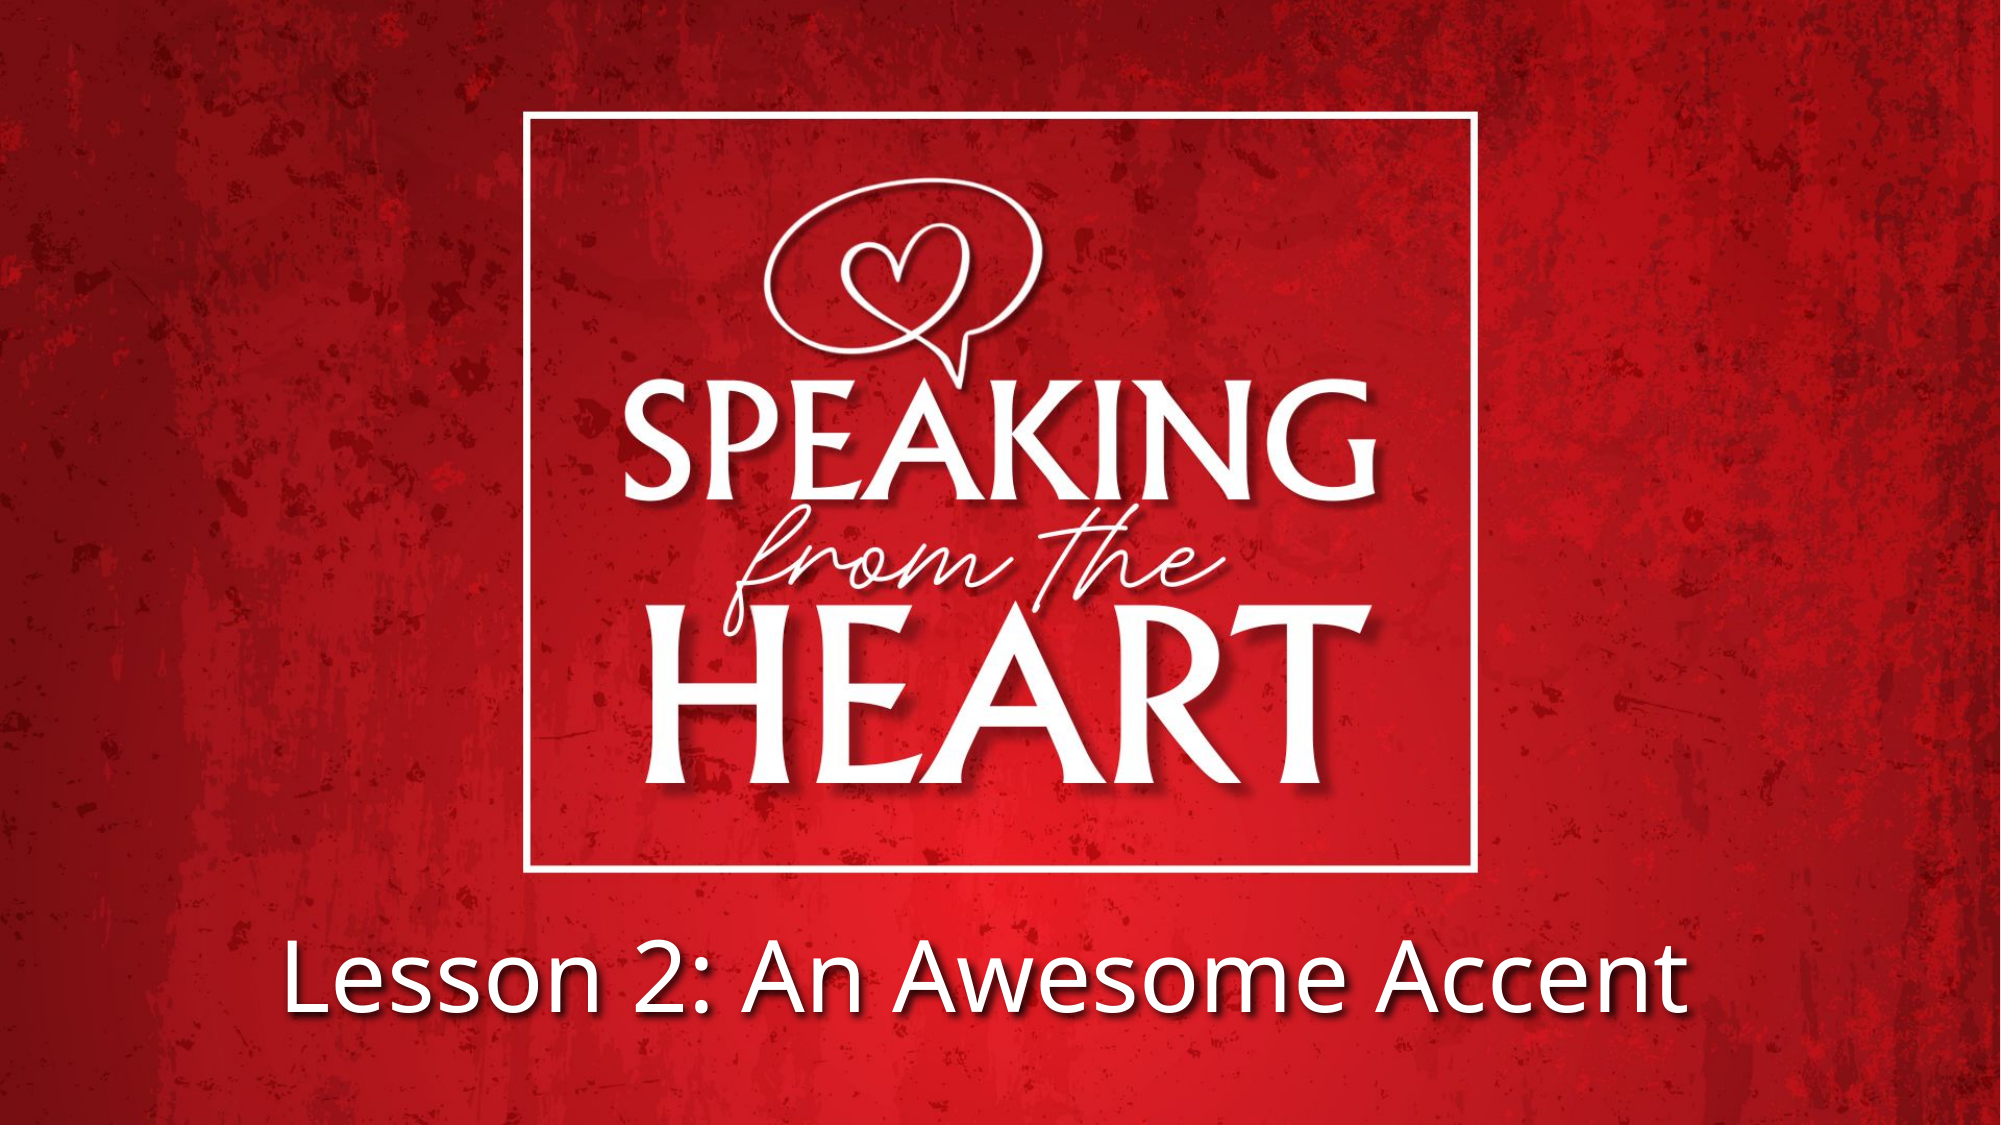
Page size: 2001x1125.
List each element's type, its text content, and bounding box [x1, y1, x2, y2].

picture [0, 0, 2001, 1125]
title Lesson 2: An Awesome Accent [123, 895, 1847, 1045]
